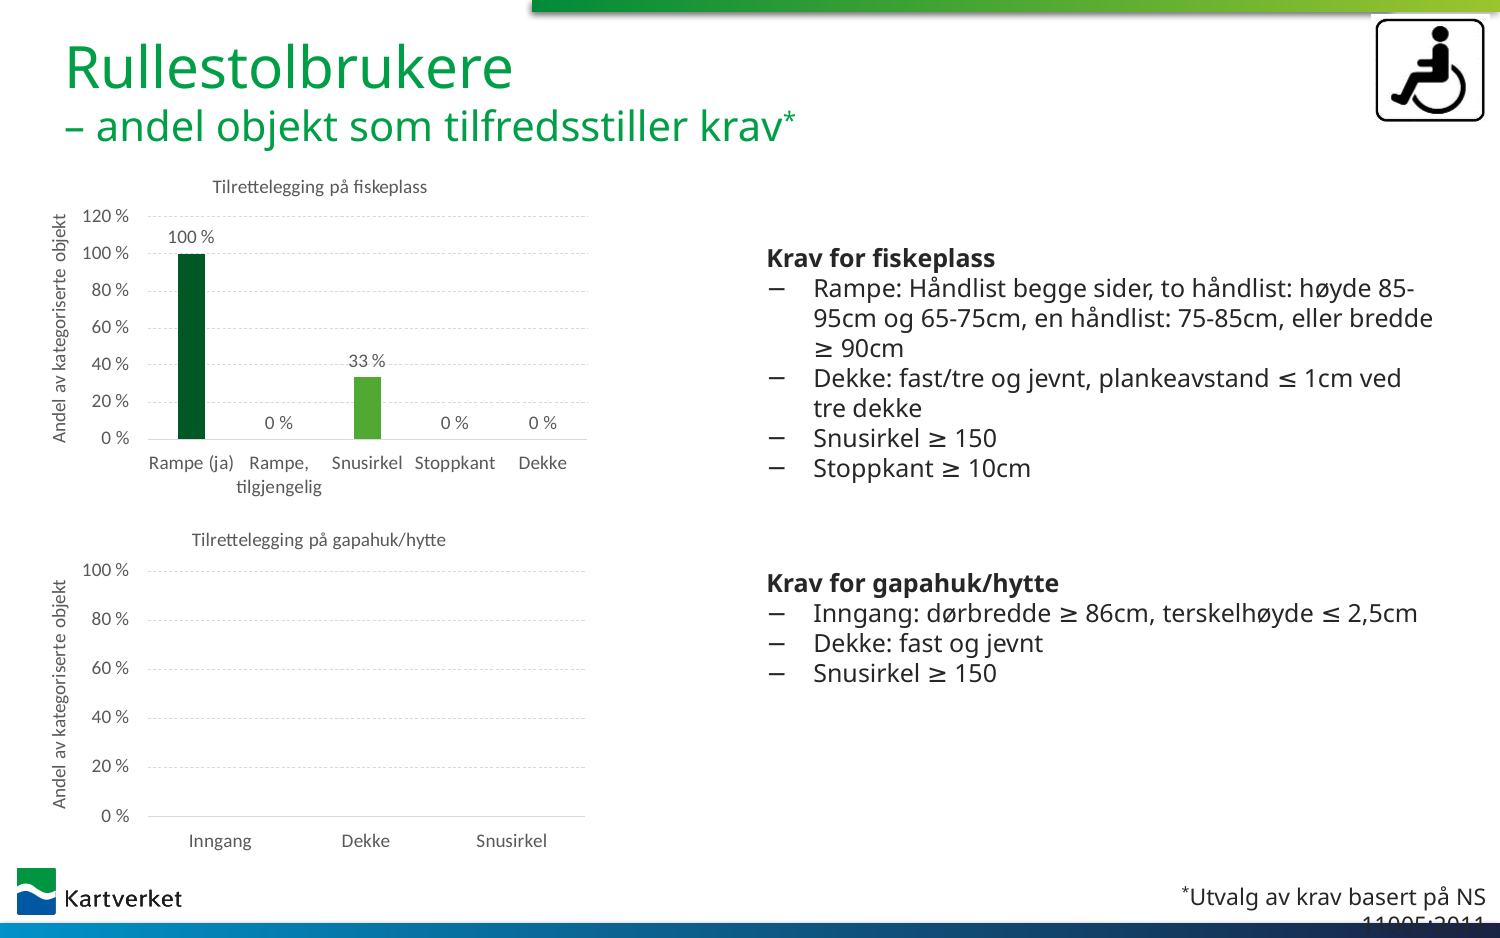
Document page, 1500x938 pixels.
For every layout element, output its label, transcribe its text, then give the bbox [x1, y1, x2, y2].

picture [1371, 13, 1491, 127]
text_box Krav for fiskeplass Rampe: Håndlist begge sider, to håndlist: høyde 85-95cm og 65-75cm, en håndlist: 75-85cm, eller bredde ≥ 90cm Dekke: fast/tre og jevnt, plankeavstand ≤ 1cm ved tre dekke Snusirkel ≥ 150 Stoppkant ≥ 10cm [751, 235, 1452, 490]
text_box *Utvalg av krav basert på NS 11005:2011 [1068, 873, 1500, 938]
text_box Krav for gapahuk/hytte Inngang: dørbredde ≥ 86cm, terskelhøyde ≤ 2,5cm Dekke: fast og jevnt Snusirkel ≥ 150 [751, 560, 1452, 695]
picture [41, 166, 598, 505]
text_box Rullestolbrukere – andel objekt som tilfredsstiller krav* [49, 29, 1431, 158]
picture [41, 520, 596, 859]
